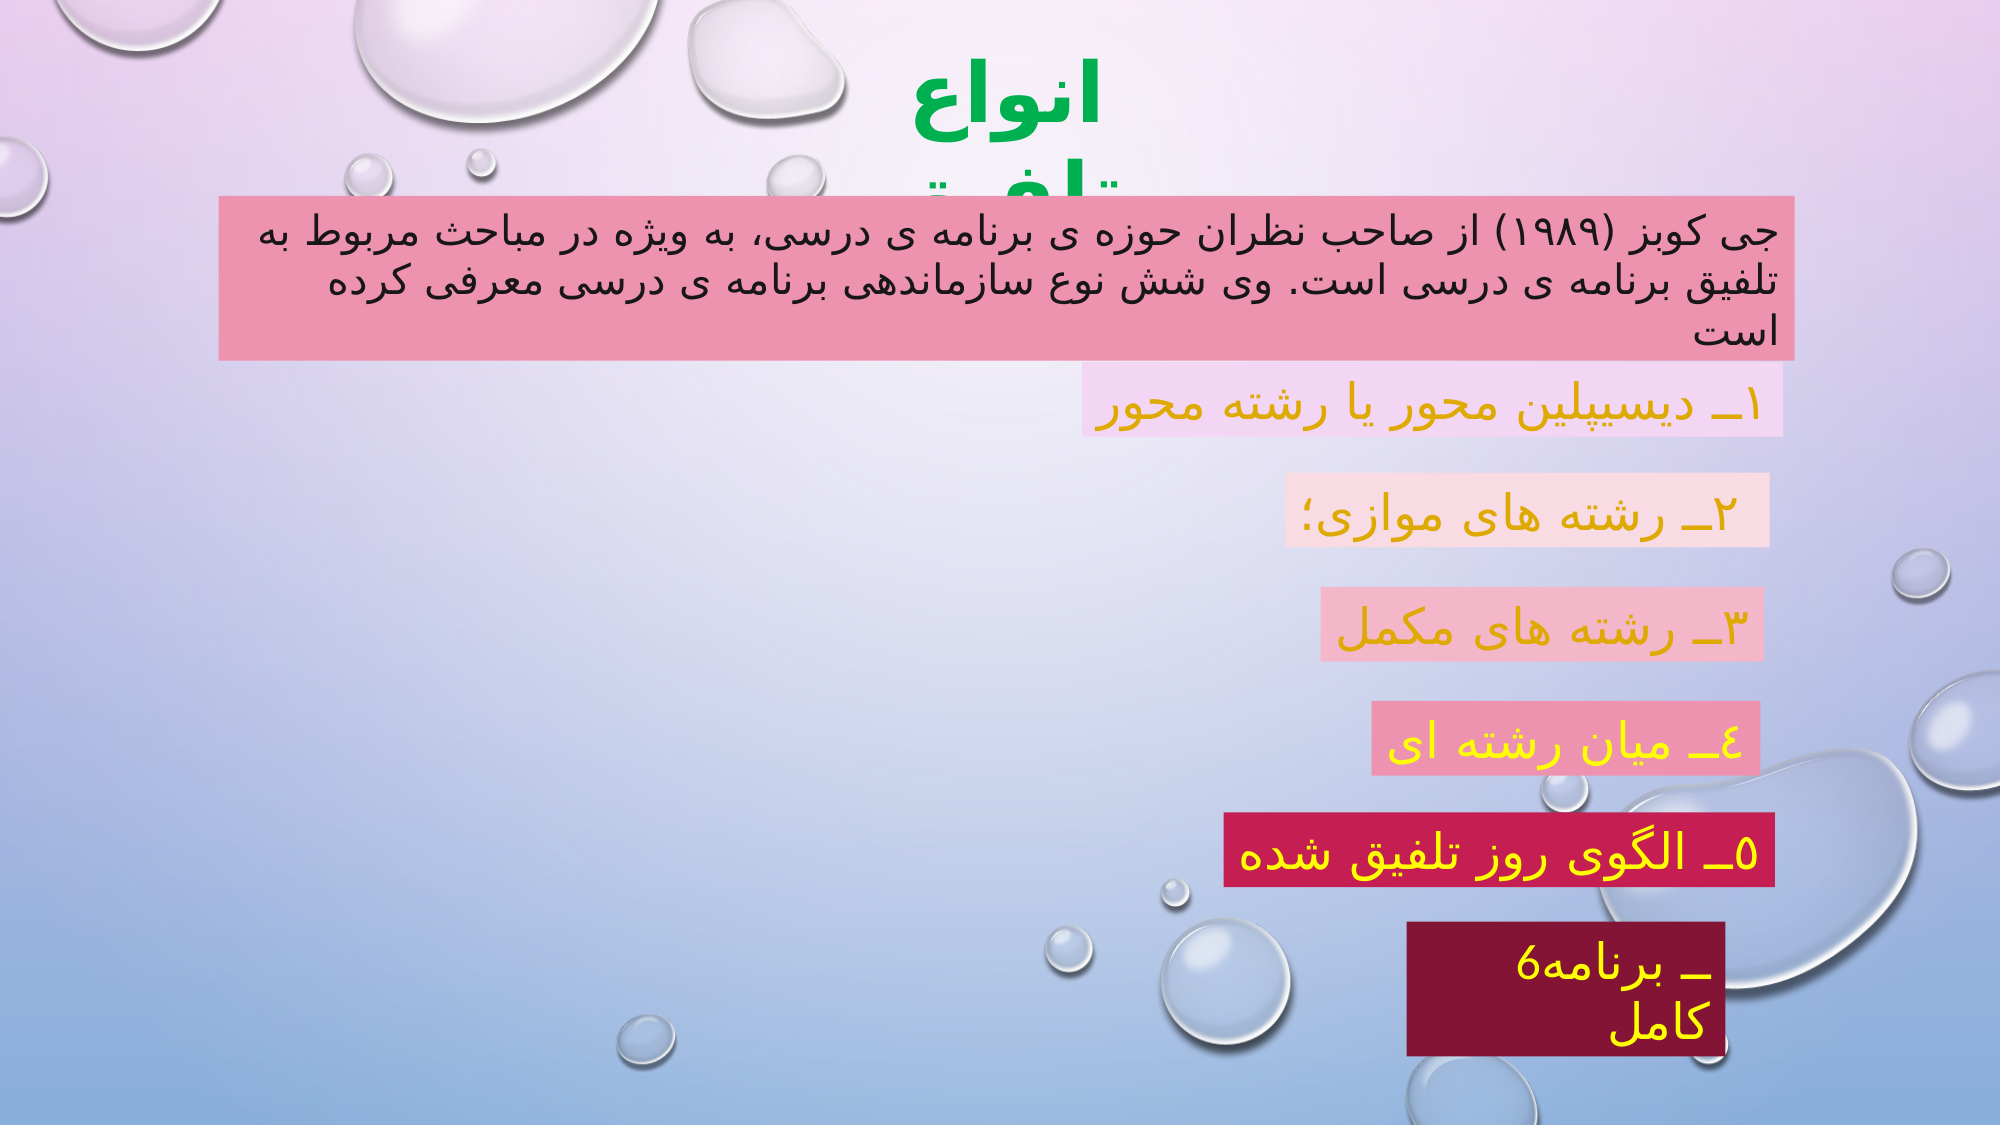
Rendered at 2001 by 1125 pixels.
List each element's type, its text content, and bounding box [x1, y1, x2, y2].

picture [0, 0, 2000, 1125]
text_box ٤ــ ميان رشته ای [1371, 700, 1761, 776]
text_box جی کوبز (١٩٨٩) از صاحب نظران حوزه ی برنامه ی درسی، به ويژه در مباحث مربوط به تلفيق برنامه ی درسی است. وی شش نوع سازماندهی برنامه ی درسی معرفی کرده است [218, 195, 1795, 361]
text_box ٢ــ رشته های موازی؛ [1285, 472, 1770, 548]
text_box ١ــ ديسيپلين محور يا رشته محور [1081, 361, 1784, 437]
text_box ٣ــ رشته های مکمل [1320, 586, 1765, 662]
text_box 6ــ برنامه کامل [1406, 921, 1726, 1057]
text_box ٥ــ الگوی روز تلفيق شده [1223, 812, 1775, 888]
text_box انواع تلفيق [776, 31, 1237, 195]
